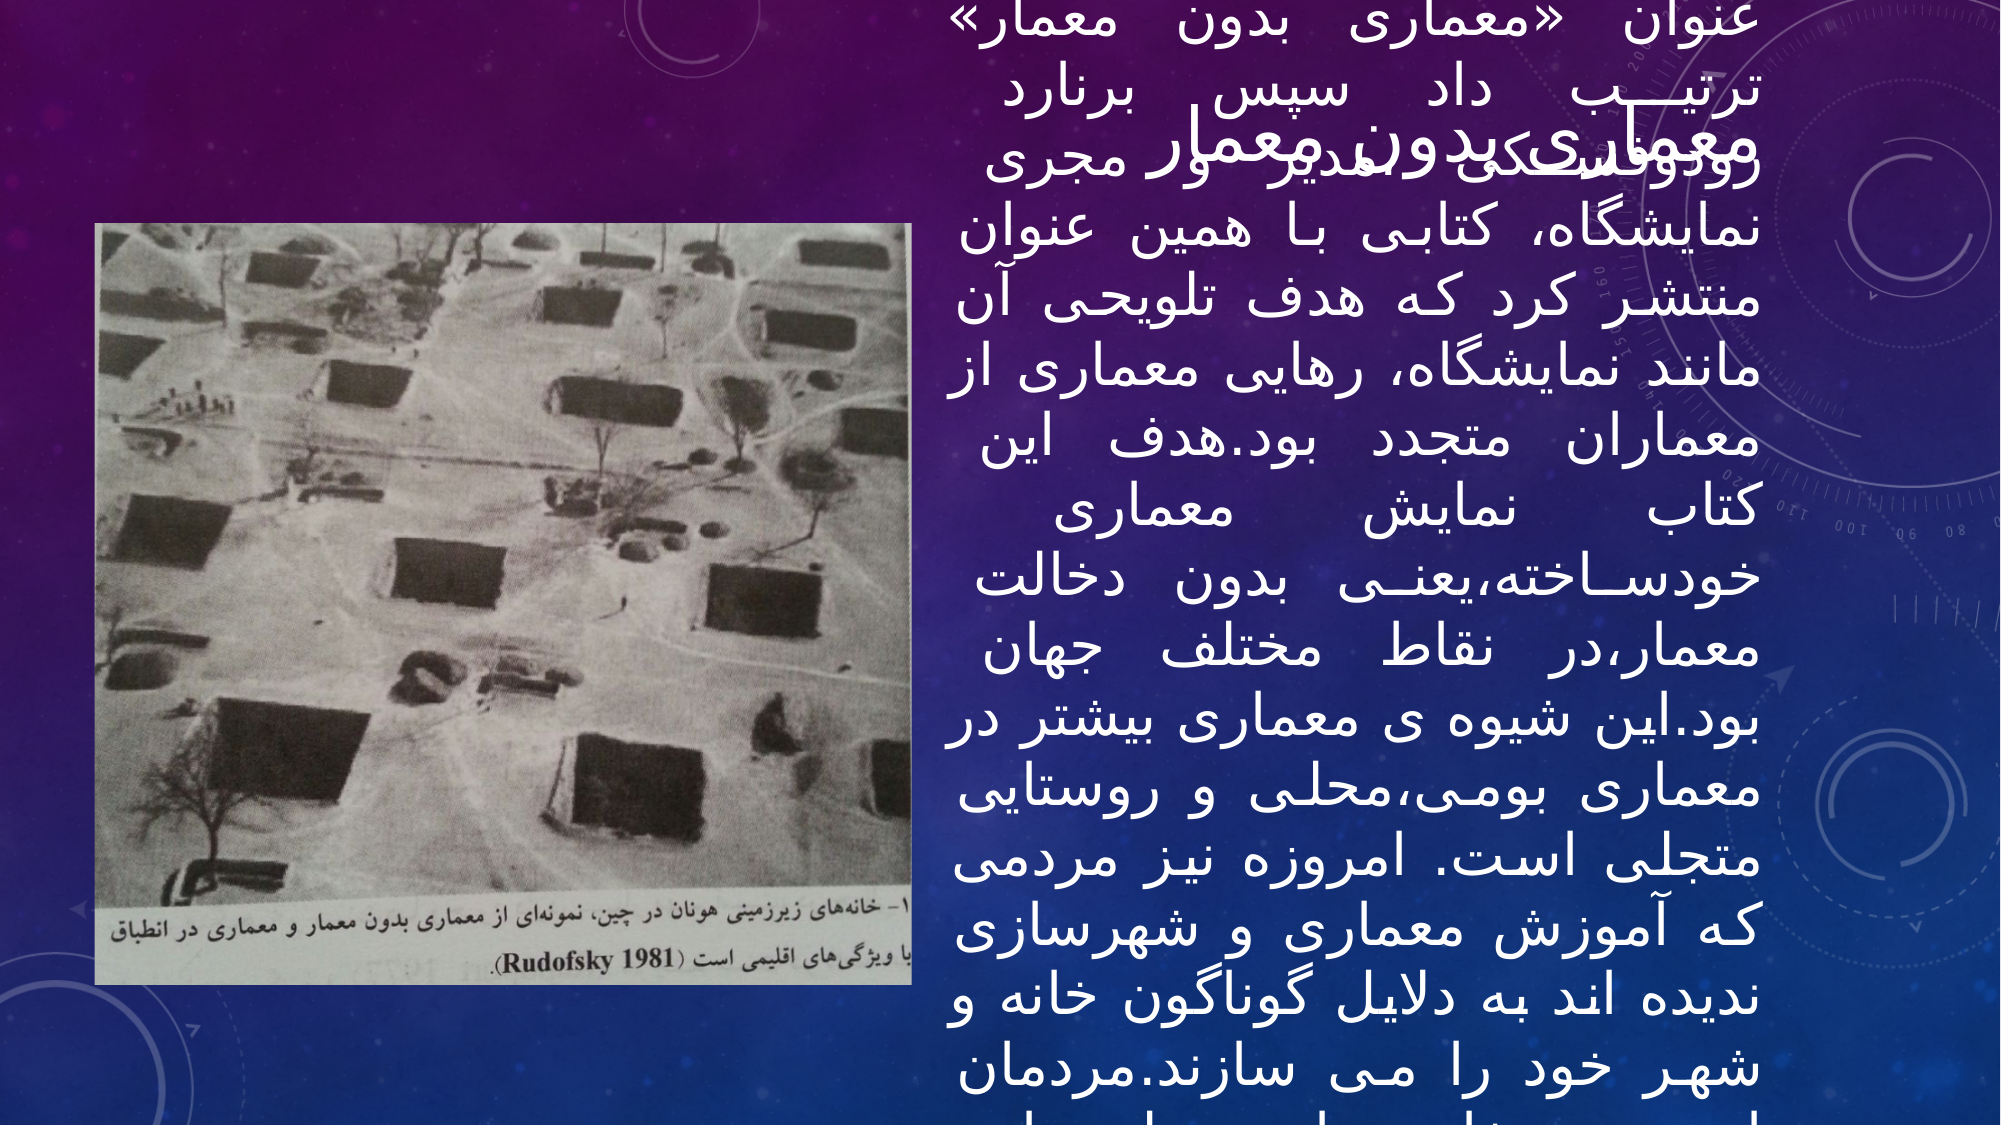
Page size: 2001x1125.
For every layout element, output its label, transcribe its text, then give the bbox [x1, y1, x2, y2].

picture [0, 0, 2001, 1125]
title معماری بدون معمار [53, 22, 1779, 240]
list در سال 1964 موزه ی هنرهای تجدد در نیویورک نمایشگاهی با عنوان «معماری بدون معمار» ترتیب داد سپس برنارد رودوفسکی ،مدیر و مجری نمایشگاه، کتابی با همین عنوان منتشر کرد که هدف تلویحی آن مانند نمایشگاه، رهایی معماری از معماران متجدد بود.هدف این کتاب نمایش معماری خودساخته،یعنی بدون دخالت معمار،در نقاط مختلف جهان بود.این شیوه ی معماری بیشتر در معماری بومی،محلی و روستایی متجلی است. امروزه نیز مردمی که آموزش معماری و شهرسازی ندیده اند به دلایل گوناگون خانه و شهر خود را می سازند.مردمان امروز در خانه ها و محله هایی زندگی می کنند که به دست خود و ظاهرا به میل خود ساخته اند. [930, 214, 1779, 929]
